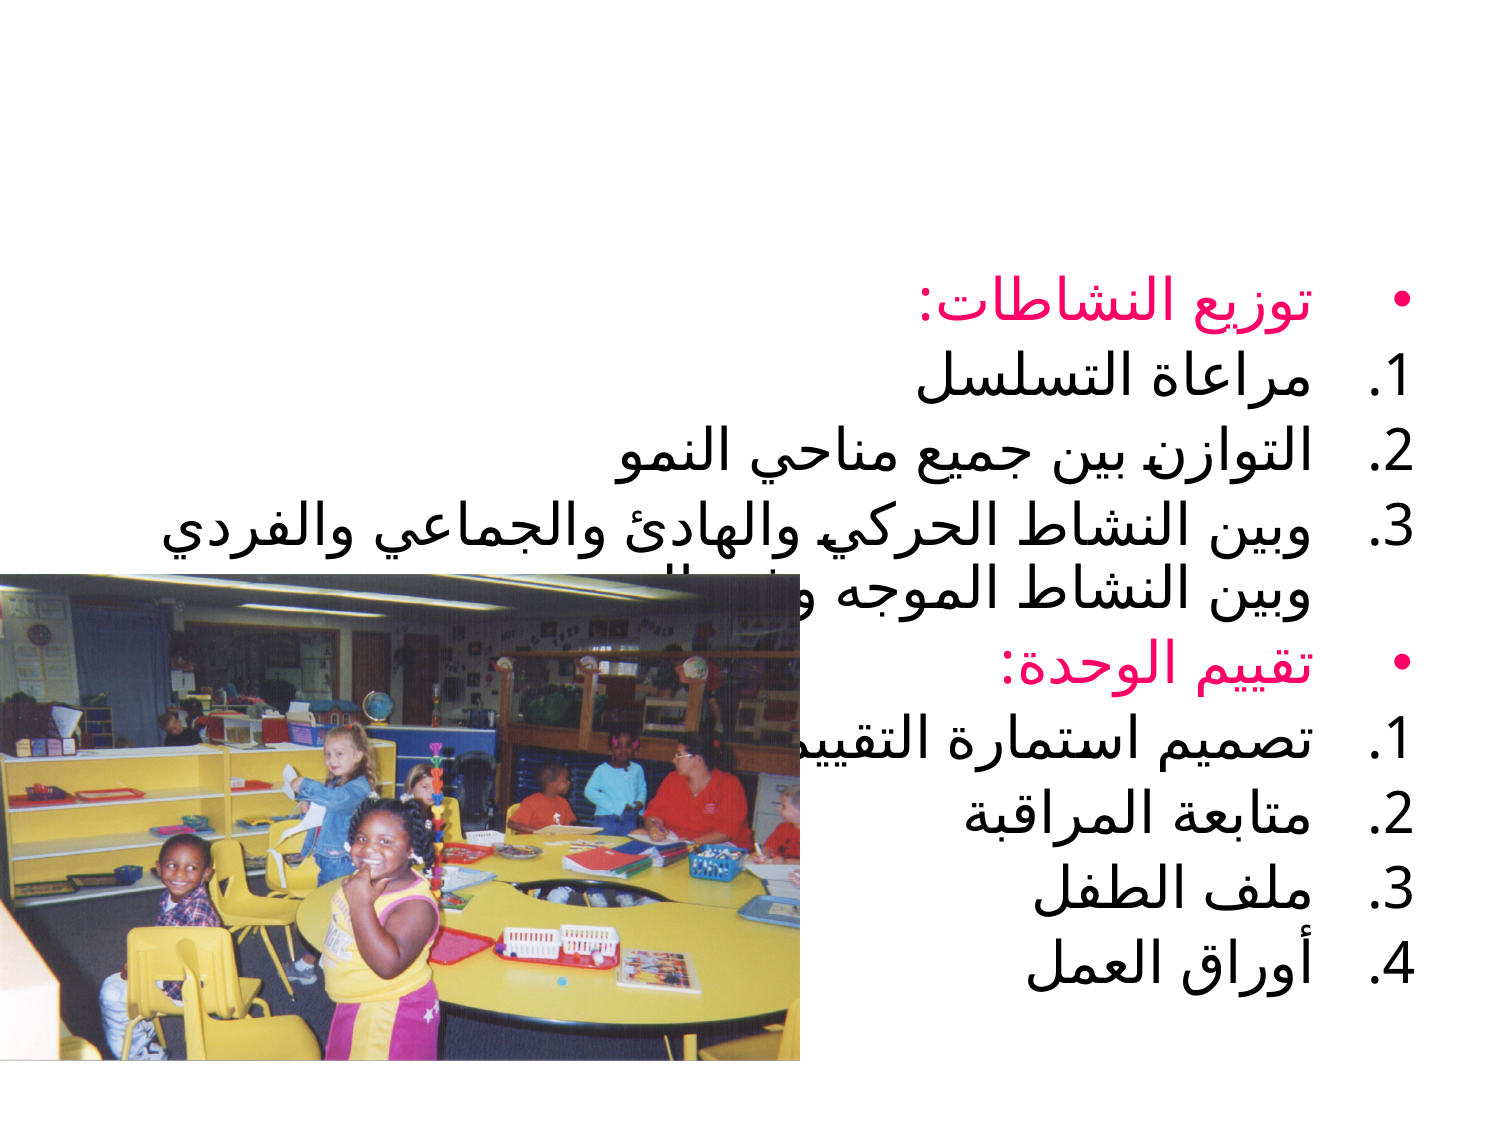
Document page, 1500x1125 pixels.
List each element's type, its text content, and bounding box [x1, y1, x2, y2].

list توزيع النشاطات: مراعاة التسلسل التوازن بين جميع مناحي النمو وبين النشاط الحركي والهادئ والجماعي والفردي وبين النشاط الموجه وغير الموجه تقييم الوحدة: تصميم استمارة التقييم متابعة المراقبة ملف الطفل أوراق العمل [75, 262, 1425, 1005]
picture [0, 574, 801, 1061]
